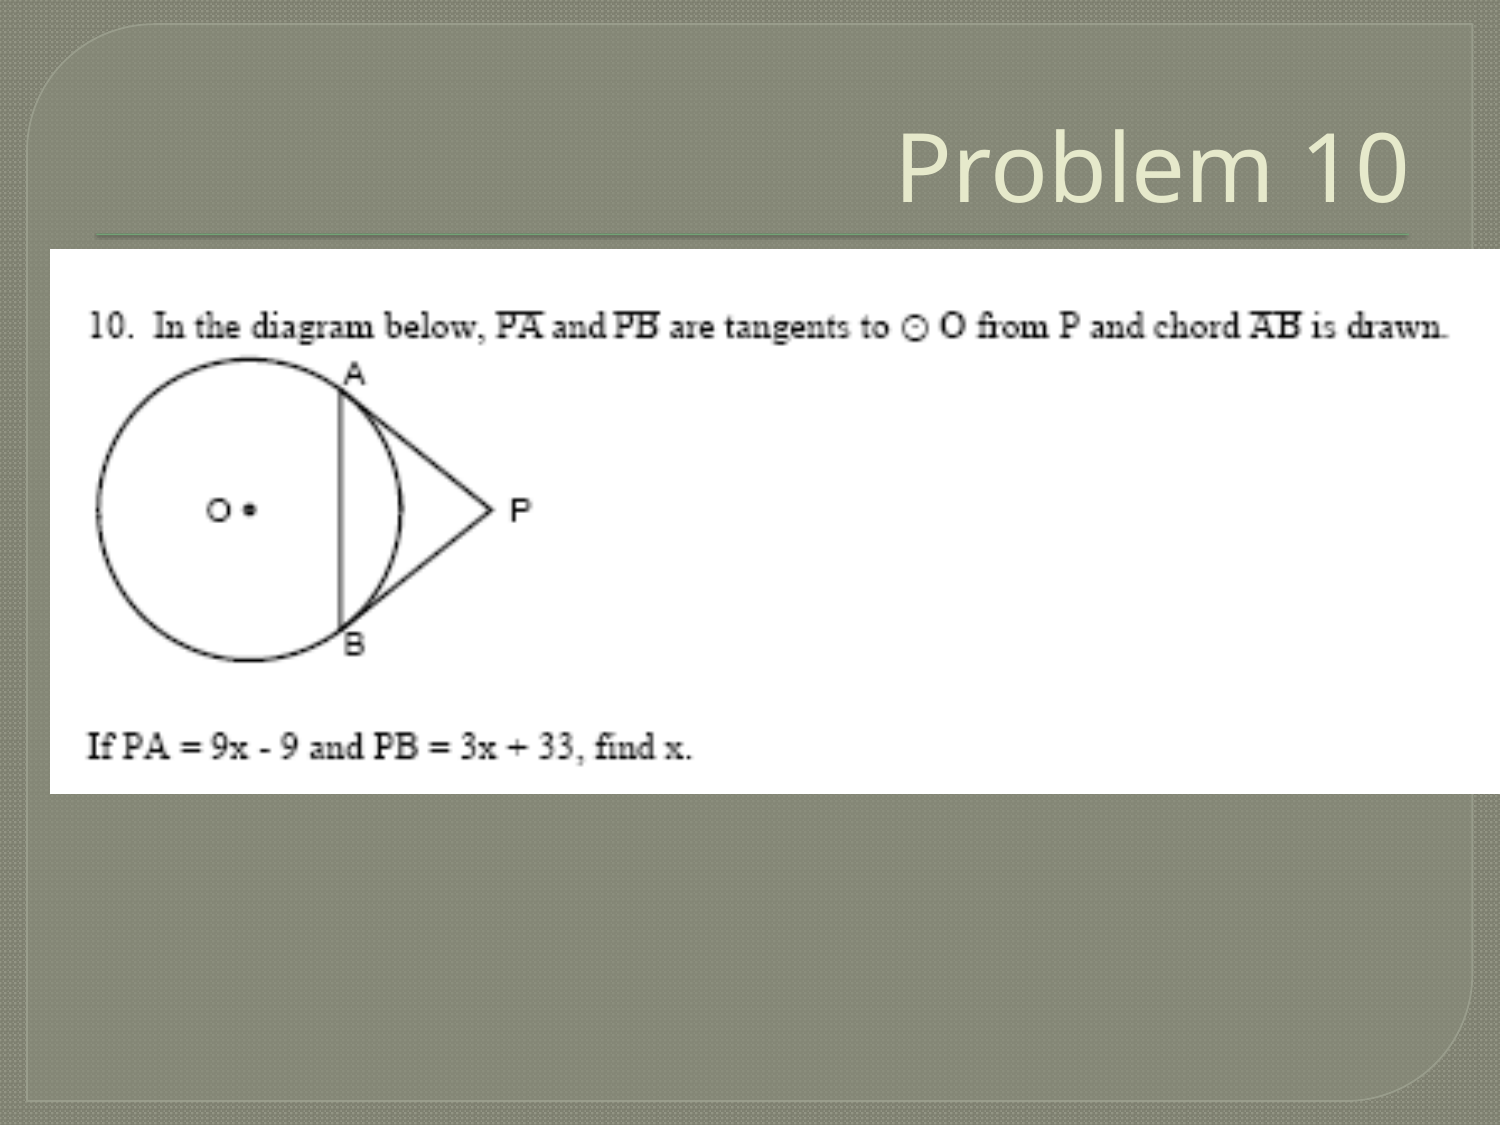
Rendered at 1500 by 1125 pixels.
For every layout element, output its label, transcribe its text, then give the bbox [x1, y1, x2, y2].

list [49, 249, 1500, 794]
title Problem 10 [75, 41, 1425, 230]
